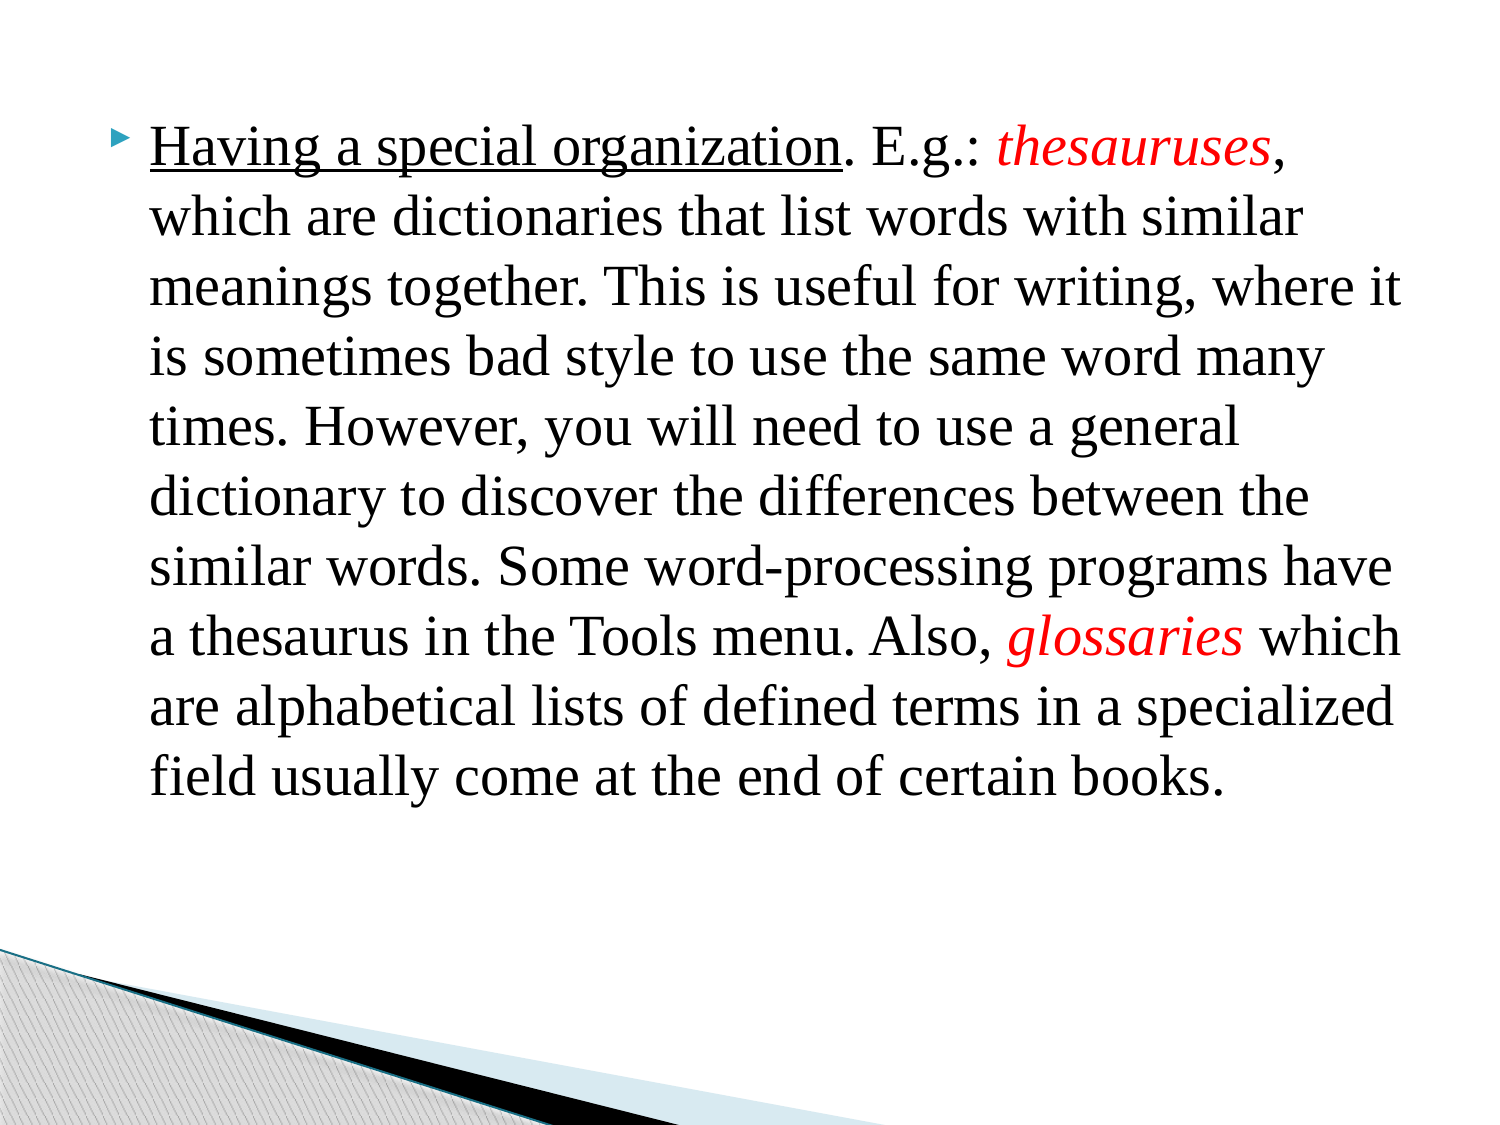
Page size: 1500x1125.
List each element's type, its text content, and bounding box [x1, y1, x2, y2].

list Having a special organization. E.g.: thesauruses, which are dictionaries that list words with similar meanings together. This is useful for writing, where it is sometimes bad style to use the same word many times. However, you will need to use a general dictionary to discover the differences between the similar words. Some word-processing programs have a thesaurus in the Tools menu. Also, glossaries which are alphabetical lists of defined terms in a specialized field usually come at the end of certain books. [75, 99, 1425, 986]
